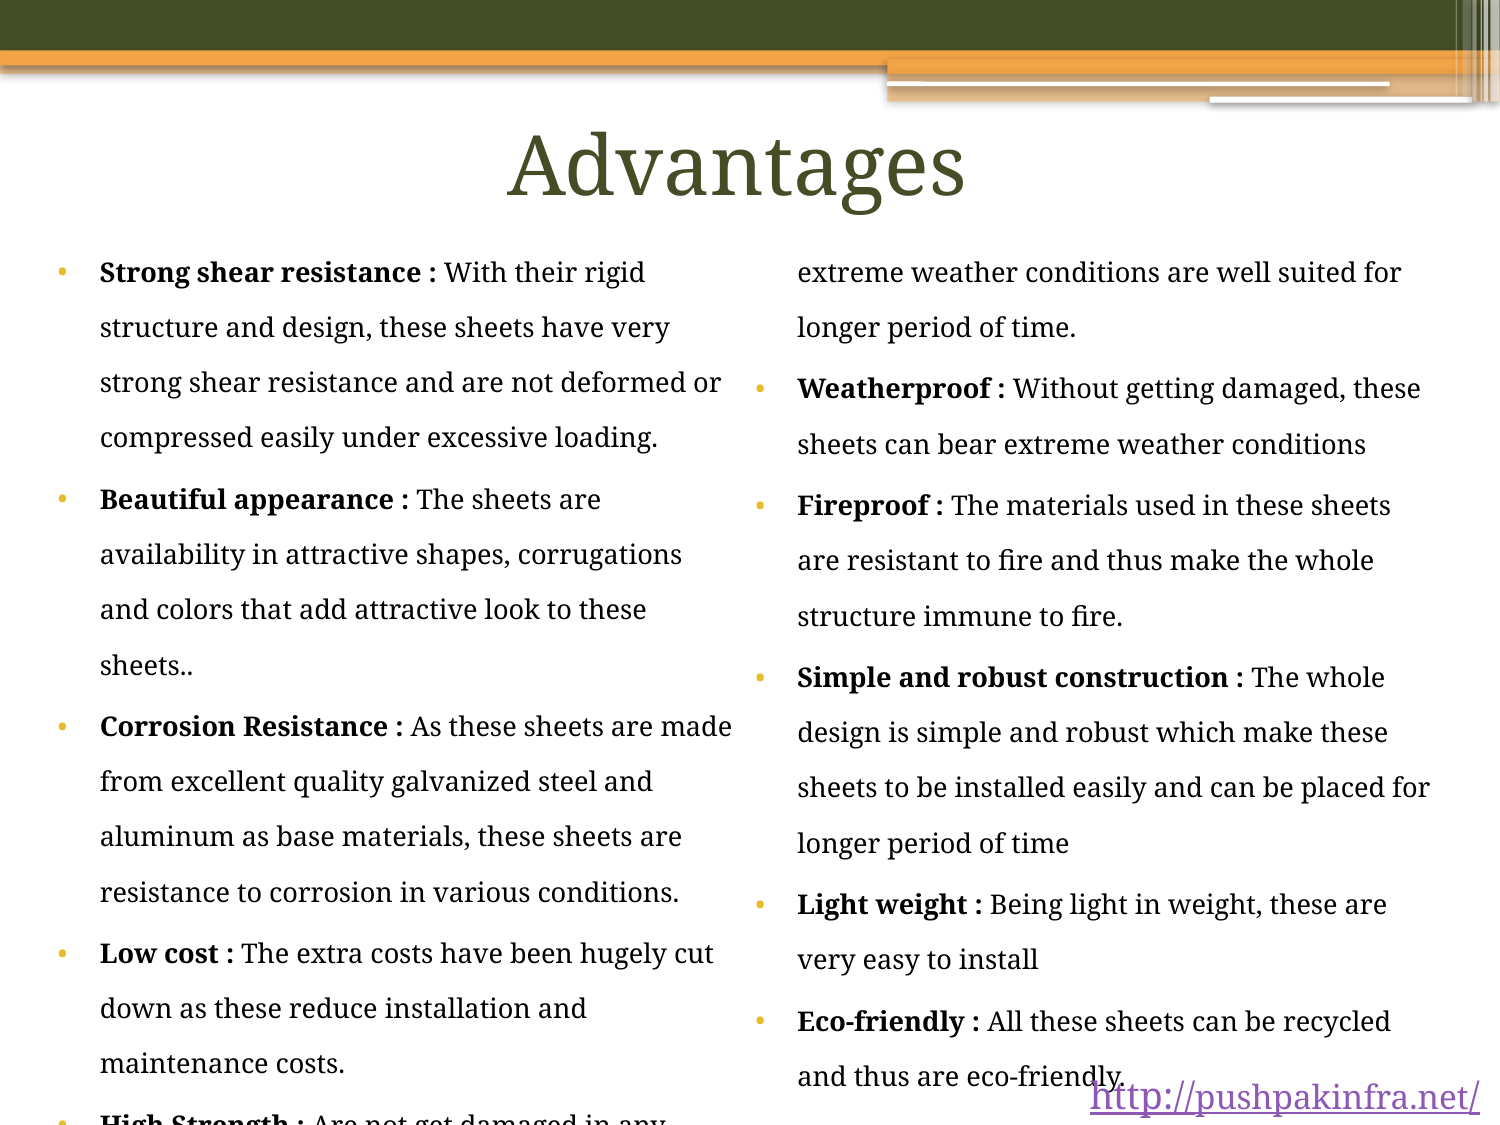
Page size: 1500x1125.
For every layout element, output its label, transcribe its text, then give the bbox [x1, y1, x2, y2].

text_box http://pushpakinfra.net/ [1074, 1064, 1500, 1125]
title Advantages [62, 99, 1413, 224]
list Strong shear resistance : With their rigid structure and design, these sheets have very strong shear resistance and are not deformed or compressed easily under excessive loading. Beautiful appearance : The sheets are availability in attractive shapes, corrugations and colors that add attractive look to these sheets.. Corrosion Resistance : As these sheets are made from excellent quality galvanized steel and aluminum as base materials, these sheets are resistance to corrosion in various conditions. Low cost : The extra costs have been hugely cut down as these reduce installation and maintenance costs. High Strength : Are not get damaged in any extreme weather conditions are well suited for longer period of time. Weatherproof : Without getting damaged, these sheets can bear extreme weather conditions Fireproof : The materials used in these sheets are resistant to fire and thus make the whole structure immune to fire. Simple and robust construction : The whole design is simple and robust which make these sheets to be installed easily and can be placed for longer period of time Light weight : Being light in weight, these are very easy to install Eco-friendly : All these sheets can be recycled and thus are eco-friendly. [24, 224, 1450, 1075]
